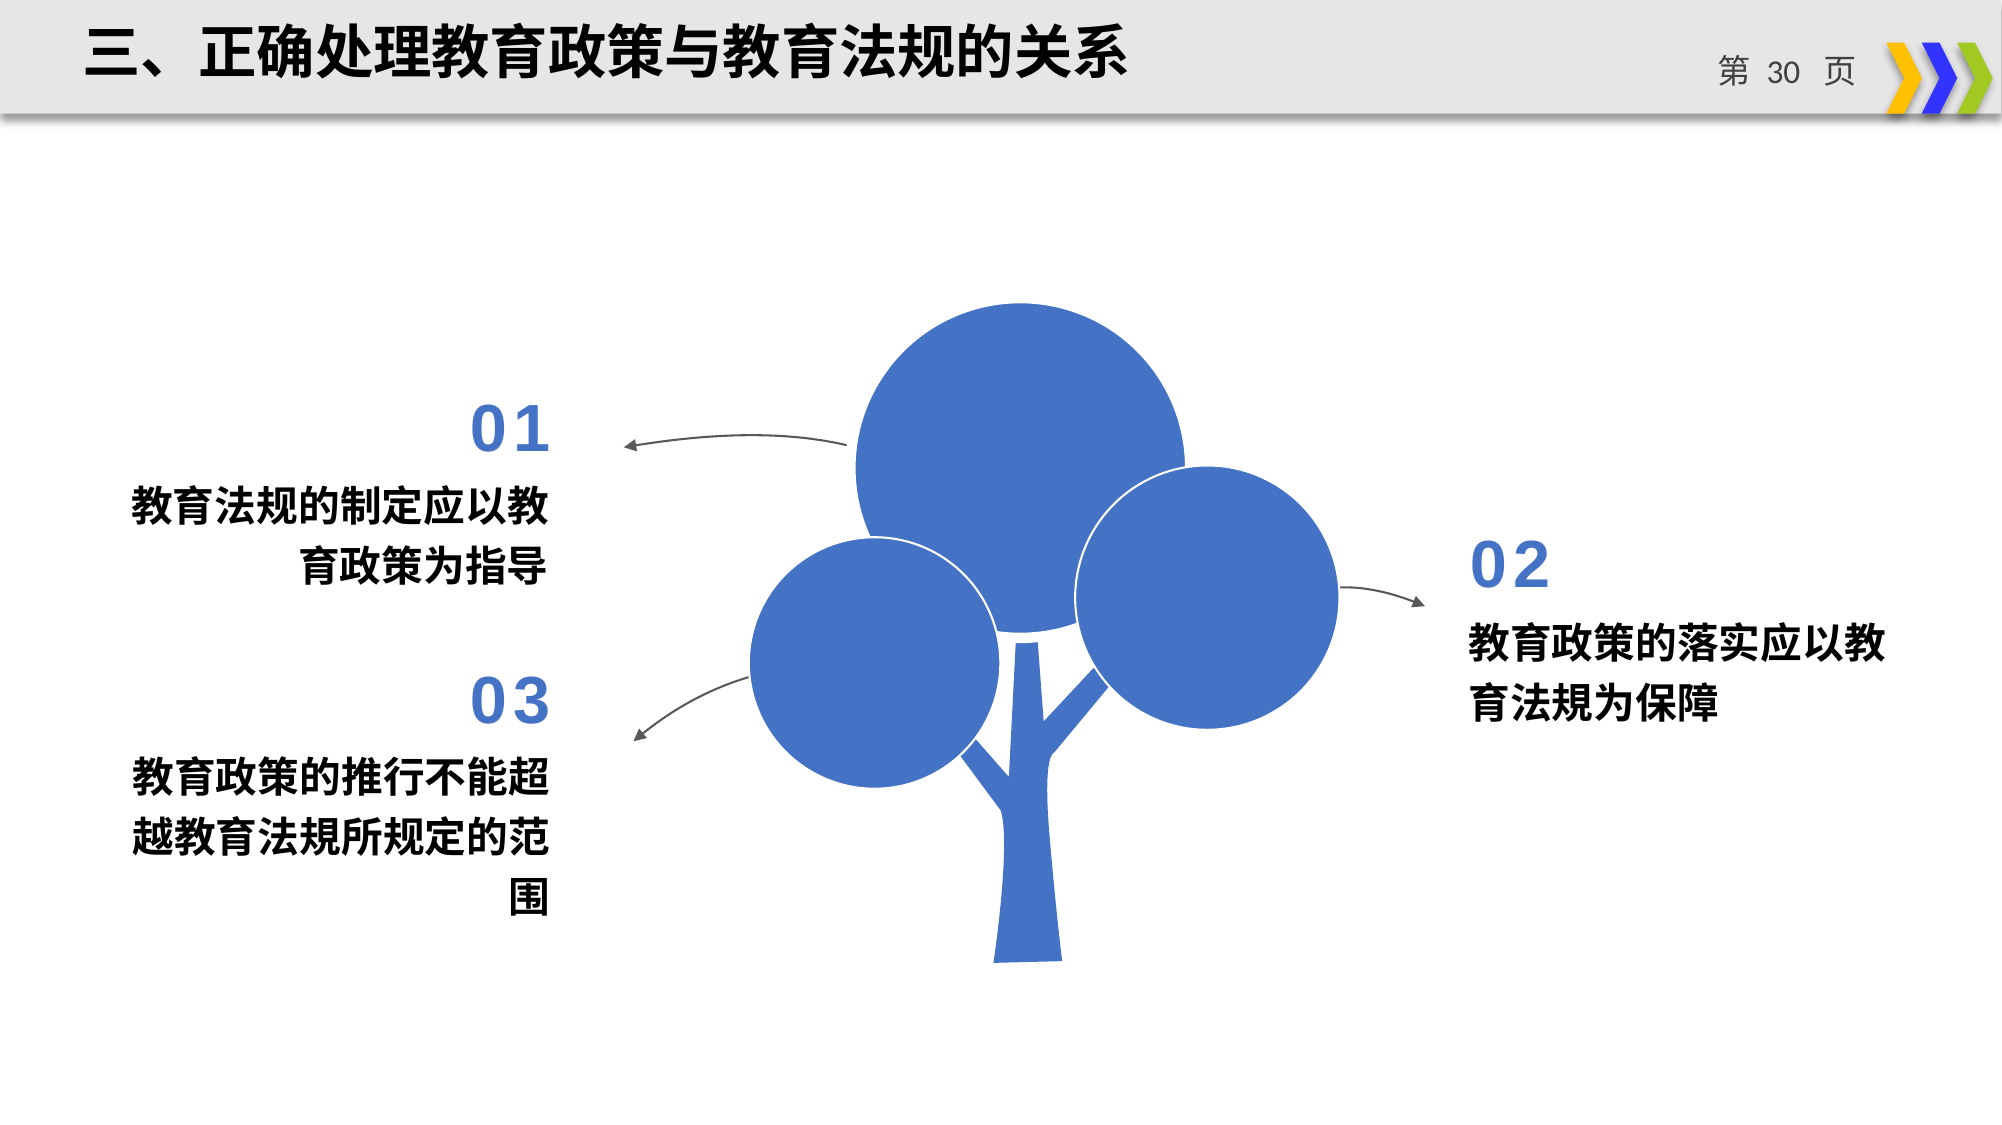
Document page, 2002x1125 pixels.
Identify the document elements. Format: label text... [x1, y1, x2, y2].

text_box 02 [1454, 514, 1916, 601]
text_box 01 [104, 377, 565, 465]
text_box [633, 676, 757, 742]
text_box [748, 537, 1001, 789]
text_box 教育政策的推行不能超越教育法規所规定的范围 [104, 741, 565, 884]
text_box 三、正确处理教育政策与教育法规的关系 [67, 7, 1197, 93]
text_box [1075, 465, 1340, 730]
text_box 03 [104, 650, 565, 737]
text_box [850, 298, 1191, 638]
text_box [1338, 587, 1426, 620]
text_box [623, 435, 853, 503]
text_box [960, 638, 1109, 963]
text_box 教育法规的制定应以教育政策为指导 [102, 470, 564, 612]
text_box 教育政策的落实应以教育法規为保障 [1453, 606, 1915, 749]
